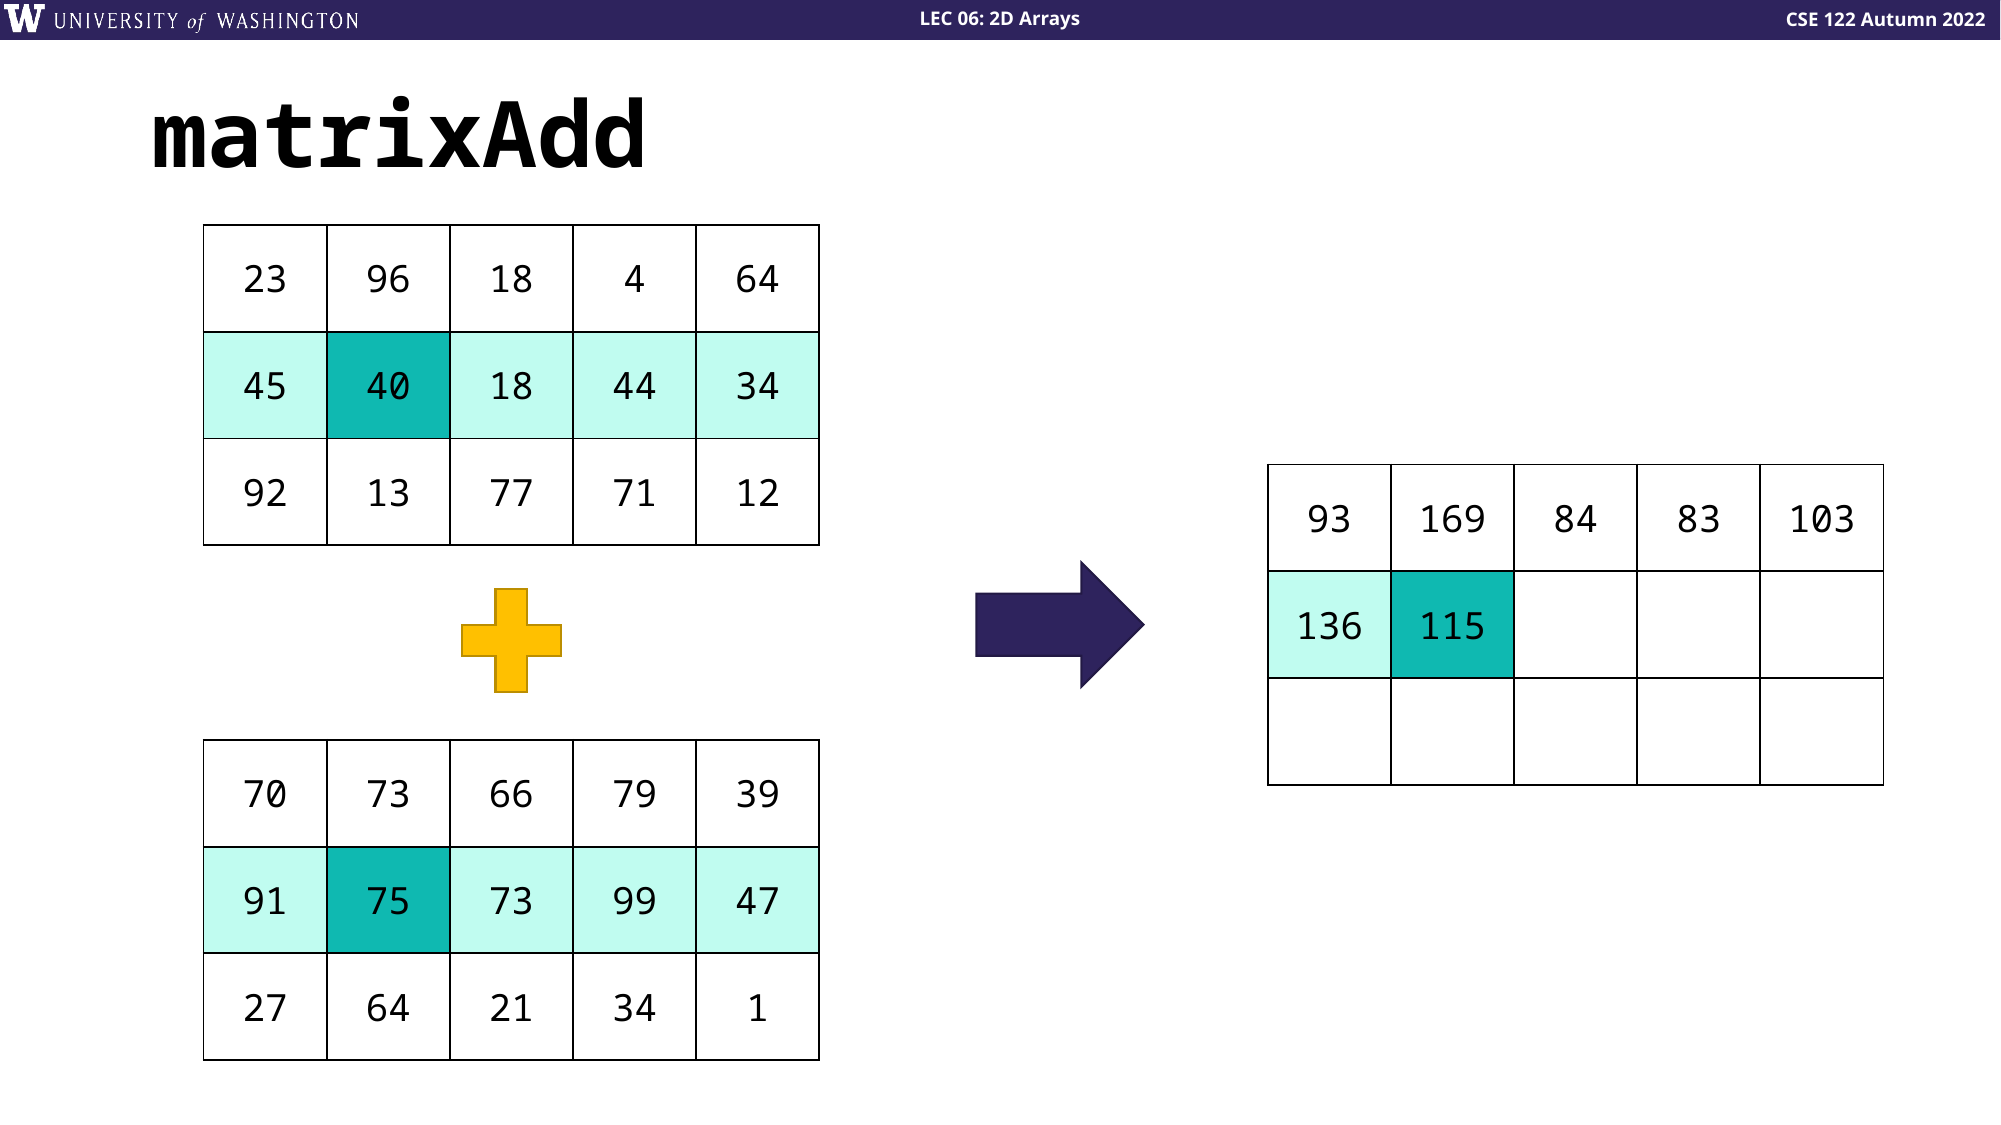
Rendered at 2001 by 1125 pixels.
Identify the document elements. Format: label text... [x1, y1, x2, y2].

table_header 4 [574, 226, 695, 331]
table_cell 115 [1392, 572, 1513, 677]
table_header 66 [451, 741, 572, 846]
table_cell [1761, 572, 1883, 677]
table_cell 91 [204, 848, 326, 952]
table_cell 18 [451, 333, 572, 438]
table_cell 75 [328, 848, 449, 952]
table_cell [1761, 679, 1883, 784]
text_box [975, 560, 1145, 690]
table_cell 47 [697, 848, 818, 952]
table_cell [1392, 679, 1513, 784]
table_cell 44 [574, 333, 695, 438]
table_cell 136 [1269, 572, 1390, 677]
table_cell 73 [451, 848, 572, 952]
table_cell 1 [697, 954, 818, 1059]
table_cell 27 [204, 954, 326, 1059]
picture [4, 4, 358, 33]
table_cell 99 [574, 848, 695, 952]
table_header 73 [328, 741, 449, 846]
table_header 39 [697, 741, 818, 846]
table_header 93 [1269, 465, 1390, 570]
table_header 70 [204, 741, 326, 846]
table_cell 34 [697, 333, 818, 438]
table_cell 64 [328, 954, 449, 1059]
table_cell 13 [328, 439, 449, 544]
table_cell [1638, 572, 1759, 677]
table_header 84 [1515, 465, 1636, 570]
table_cell 71 [574, 439, 695, 544]
table_cell [1638, 679, 1759, 784]
table_header 79 [574, 741, 695, 846]
table_header 64 [697, 226, 818, 331]
text_box [461, 588, 562, 693]
table_cell 45 [204, 333, 326, 438]
table_cell 92 [204, 439, 326, 544]
table_cell 34 [574, 954, 695, 1059]
table_header 169 [1392, 465, 1513, 570]
table_cell 21 [451, 954, 572, 1059]
title matrixAdd [137, 74, 1863, 200]
table_cell 40 [328, 333, 449, 438]
table_cell [1269, 679, 1390, 784]
table_header 23 [204, 226, 326, 331]
table_header 83 [1638, 465, 1759, 570]
table_cell 12 [697, 439, 818, 544]
table_header 18 [451, 226, 572, 331]
table_header 103 [1761, 465, 1883, 570]
table_cell [1515, 679, 1636, 784]
table_cell 77 [451, 439, 572, 544]
table_header 96 [328, 226, 449, 331]
table_cell [1515, 572, 1636, 677]
